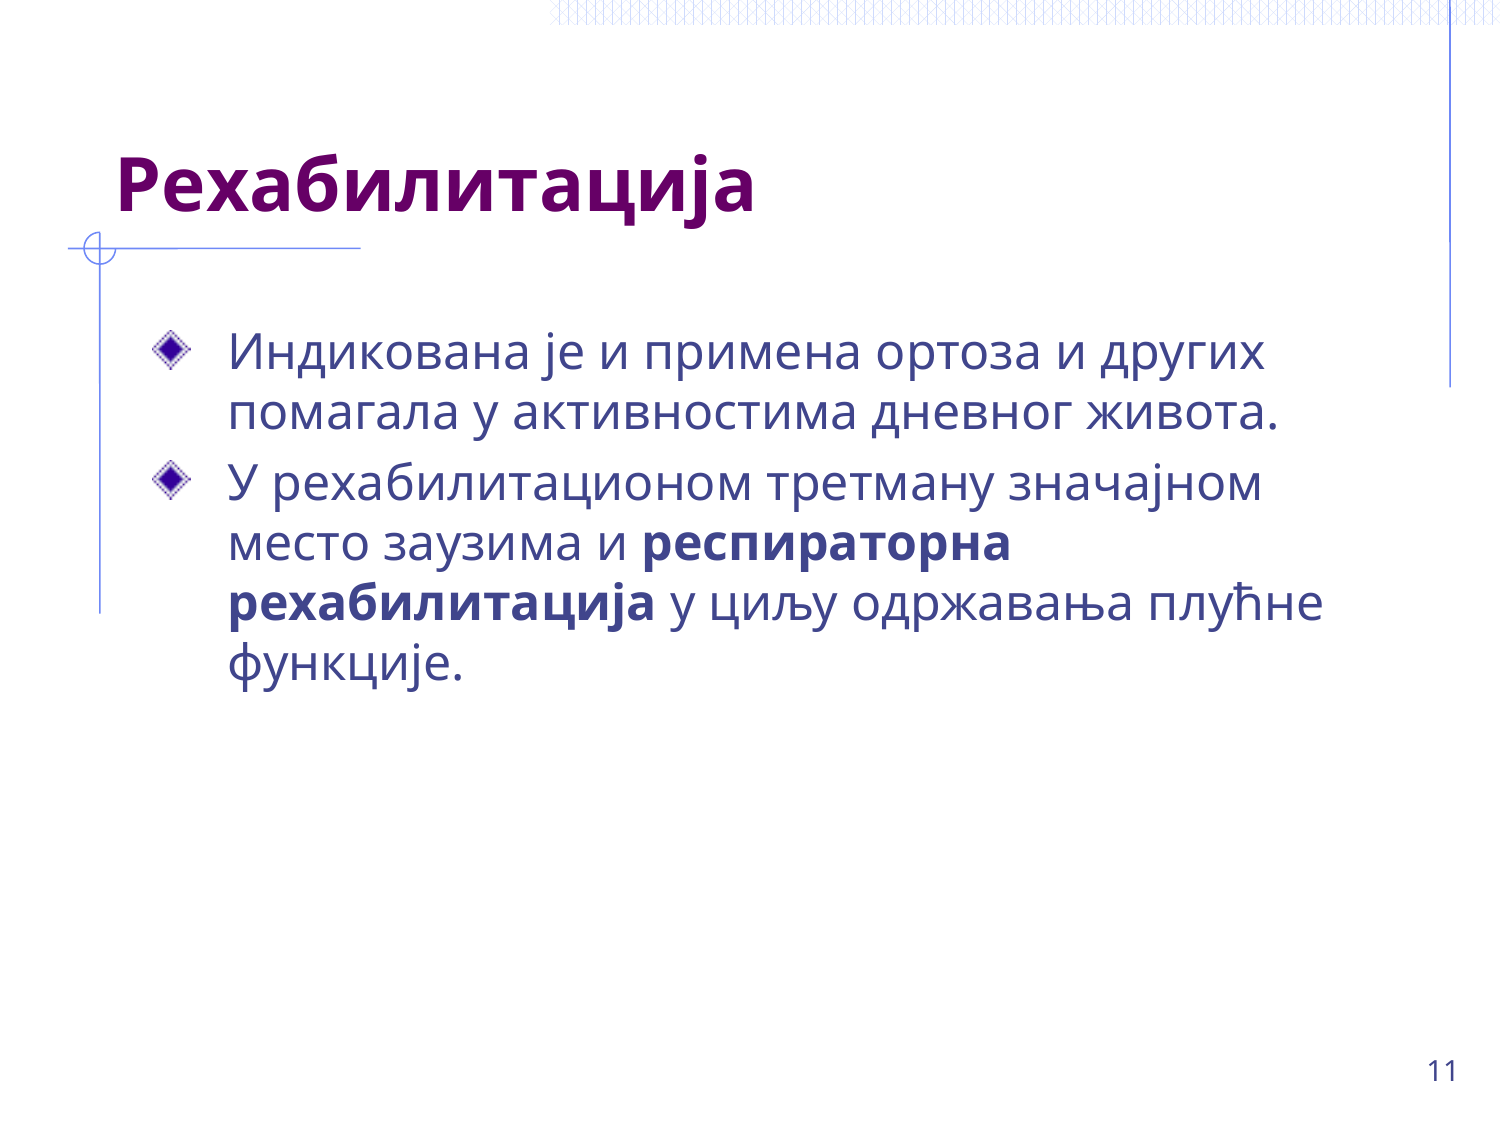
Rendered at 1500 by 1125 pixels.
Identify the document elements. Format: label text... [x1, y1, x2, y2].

slide_number 11 [1162, 1025, 1475, 1100]
picture [152, 460, 191, 500]
picture [152, 330, 191, 370]
title Рехабилитација [99, 49, 1376, 238]
list Индикована је и примена ортоза и других помагала у активностима дневног живота. У рехабилитационом третману значајном место заузима и респираторна рехабилитација у циљу одржавања плућне функције. [137, 312, 1413, 988]
